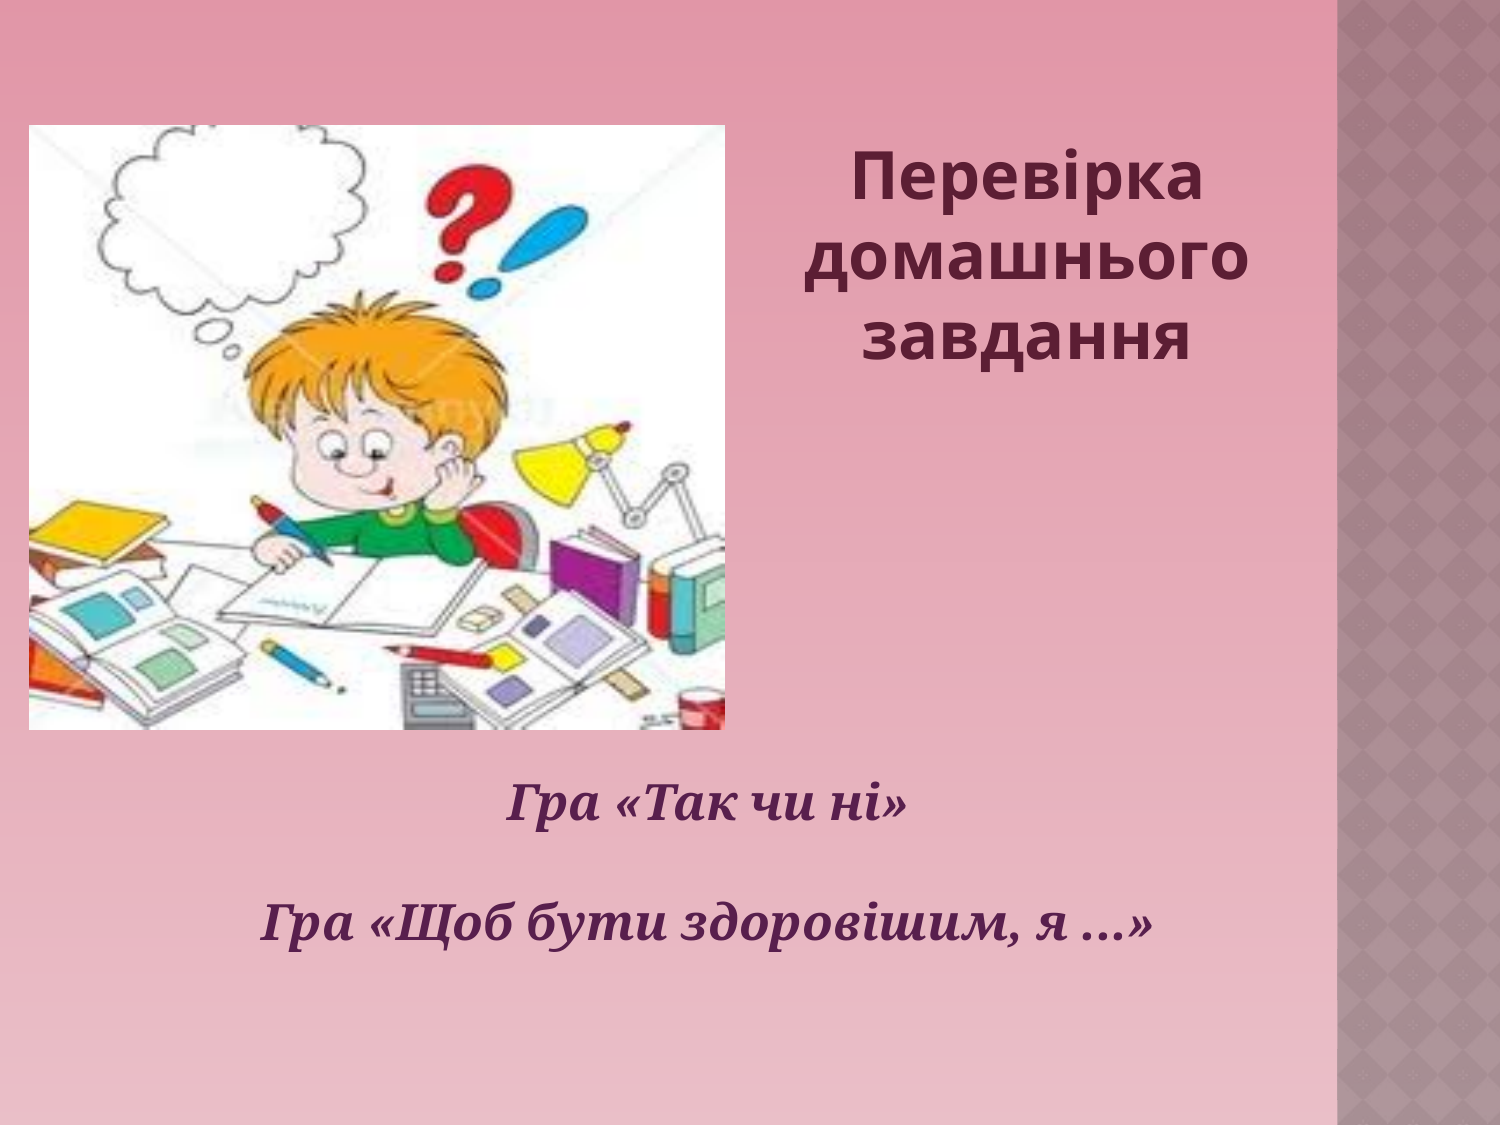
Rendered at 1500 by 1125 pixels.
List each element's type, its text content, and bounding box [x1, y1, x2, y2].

picture [28, 124, 726, 730]
text_box Гра «Так чи ні» Гра «Щоб бути здоровішим, я ...» [147, 763, 1270, 958]
text_box Перевірка домашнього завдання [727, 125, 1365, 380]
